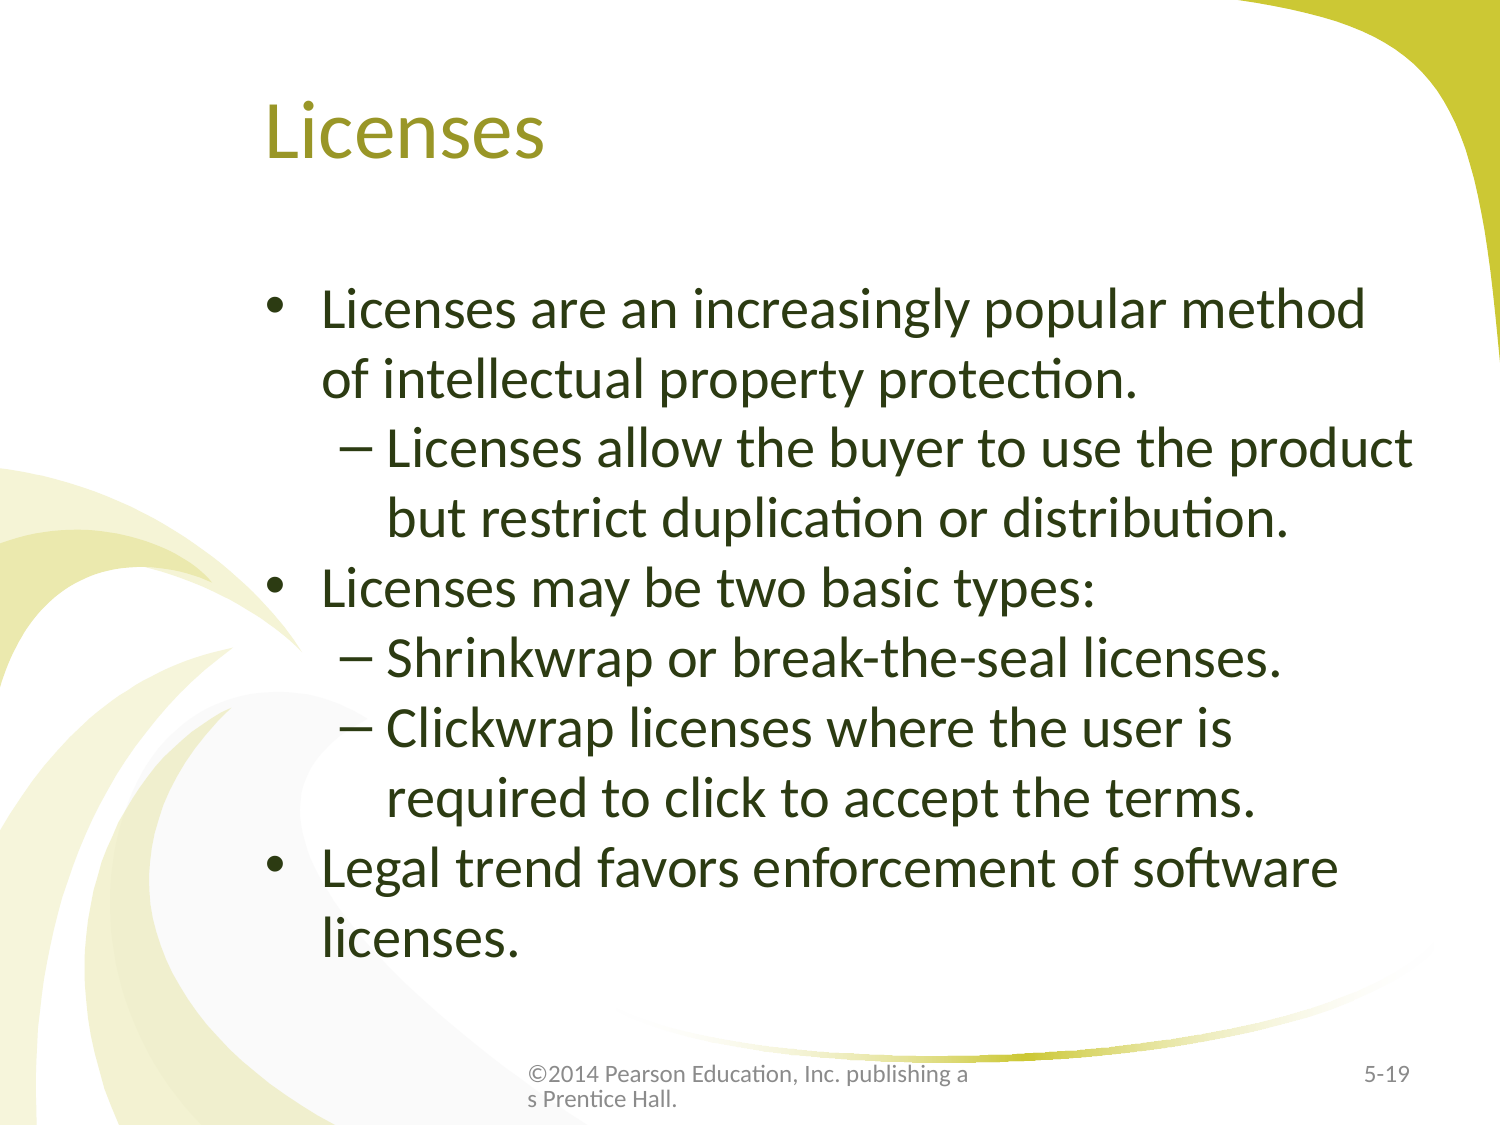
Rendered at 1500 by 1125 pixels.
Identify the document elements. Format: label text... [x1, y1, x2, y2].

title Licenses [249, 37, 1350, 213]
slide_number 5-19 [1074, 1042, 1425, 1103]
list Licenses are an increasingly popular method of intellectual property protection. Licenses allow the buyer to use the product but restrict duplication or distribution. Licenses may be two basic types: Shrinkwrap or break-the-seal licenses. Clickwrap licenses where the user is required to click to accept the terms. Legal trend favors enforcement of software licenses. [249, 262, 1438, 1025]
footer ©2014 Pearson Education, Inc. publishing as Prentice Hall. [512, 1042, 988, 1103]
